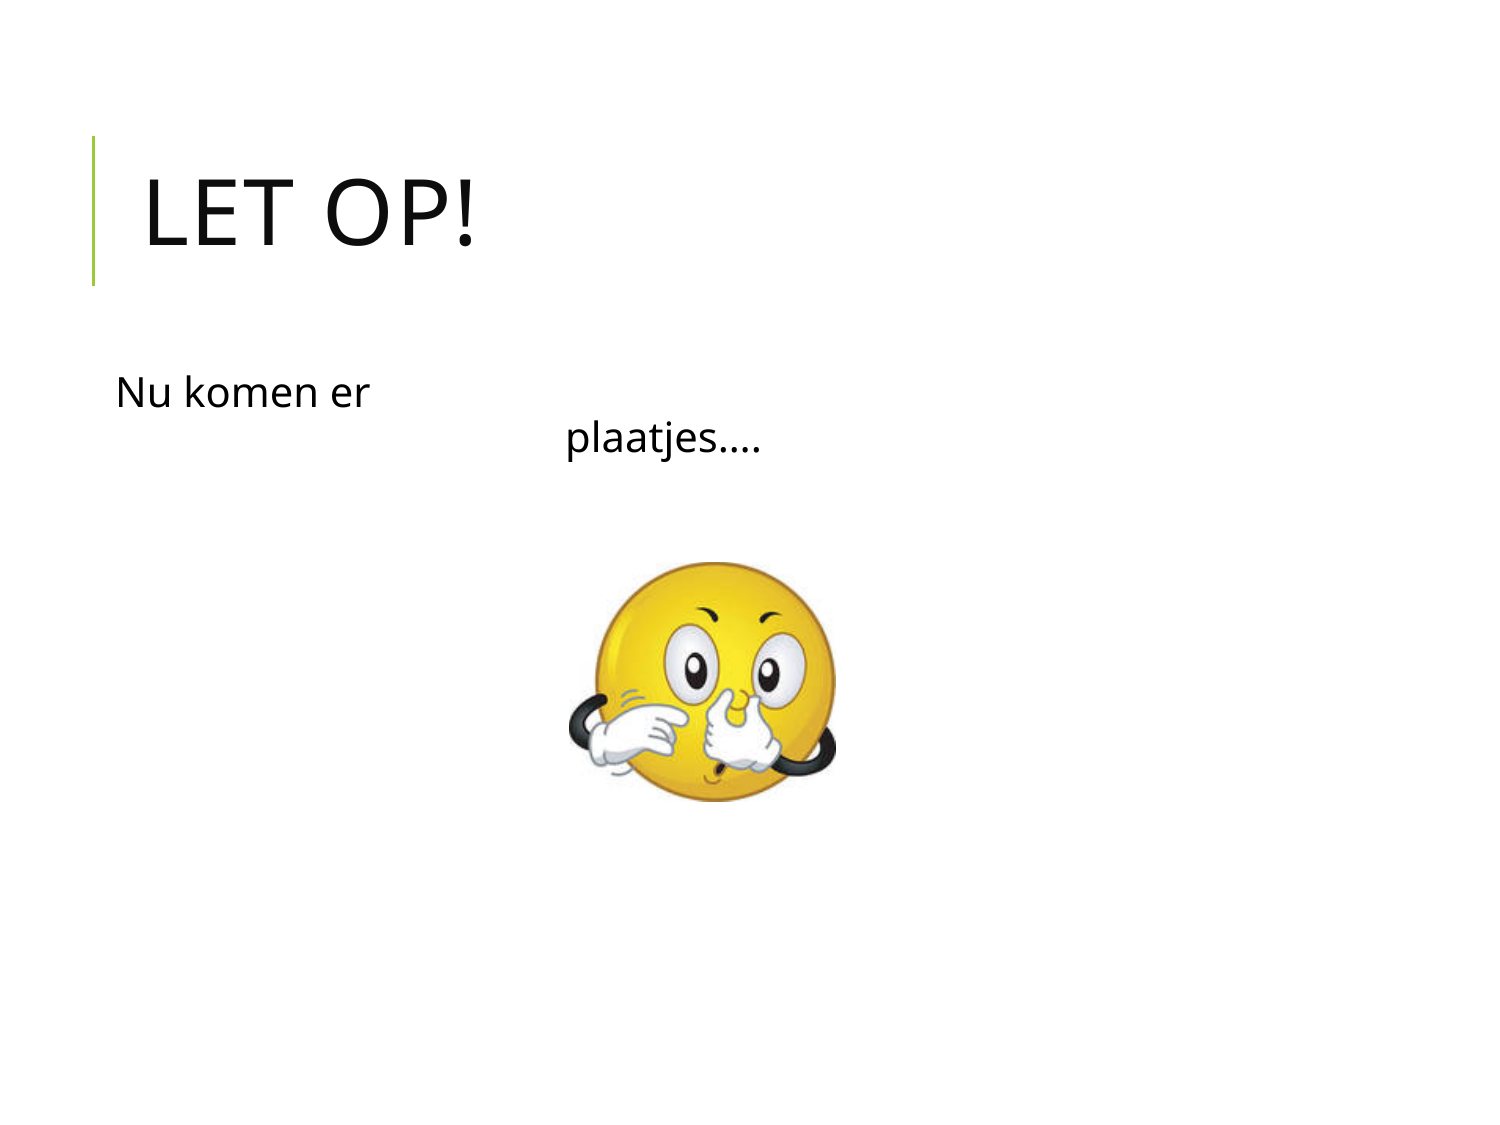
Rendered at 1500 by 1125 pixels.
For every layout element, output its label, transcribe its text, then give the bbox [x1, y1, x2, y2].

list Nu komen er plaatjes…. [92, 364, 1404, 960]
text_box [525, 562, 880, 917]
title Let op! [126, 96, 1322, 342]
picture [569, 562, 836, 802]
